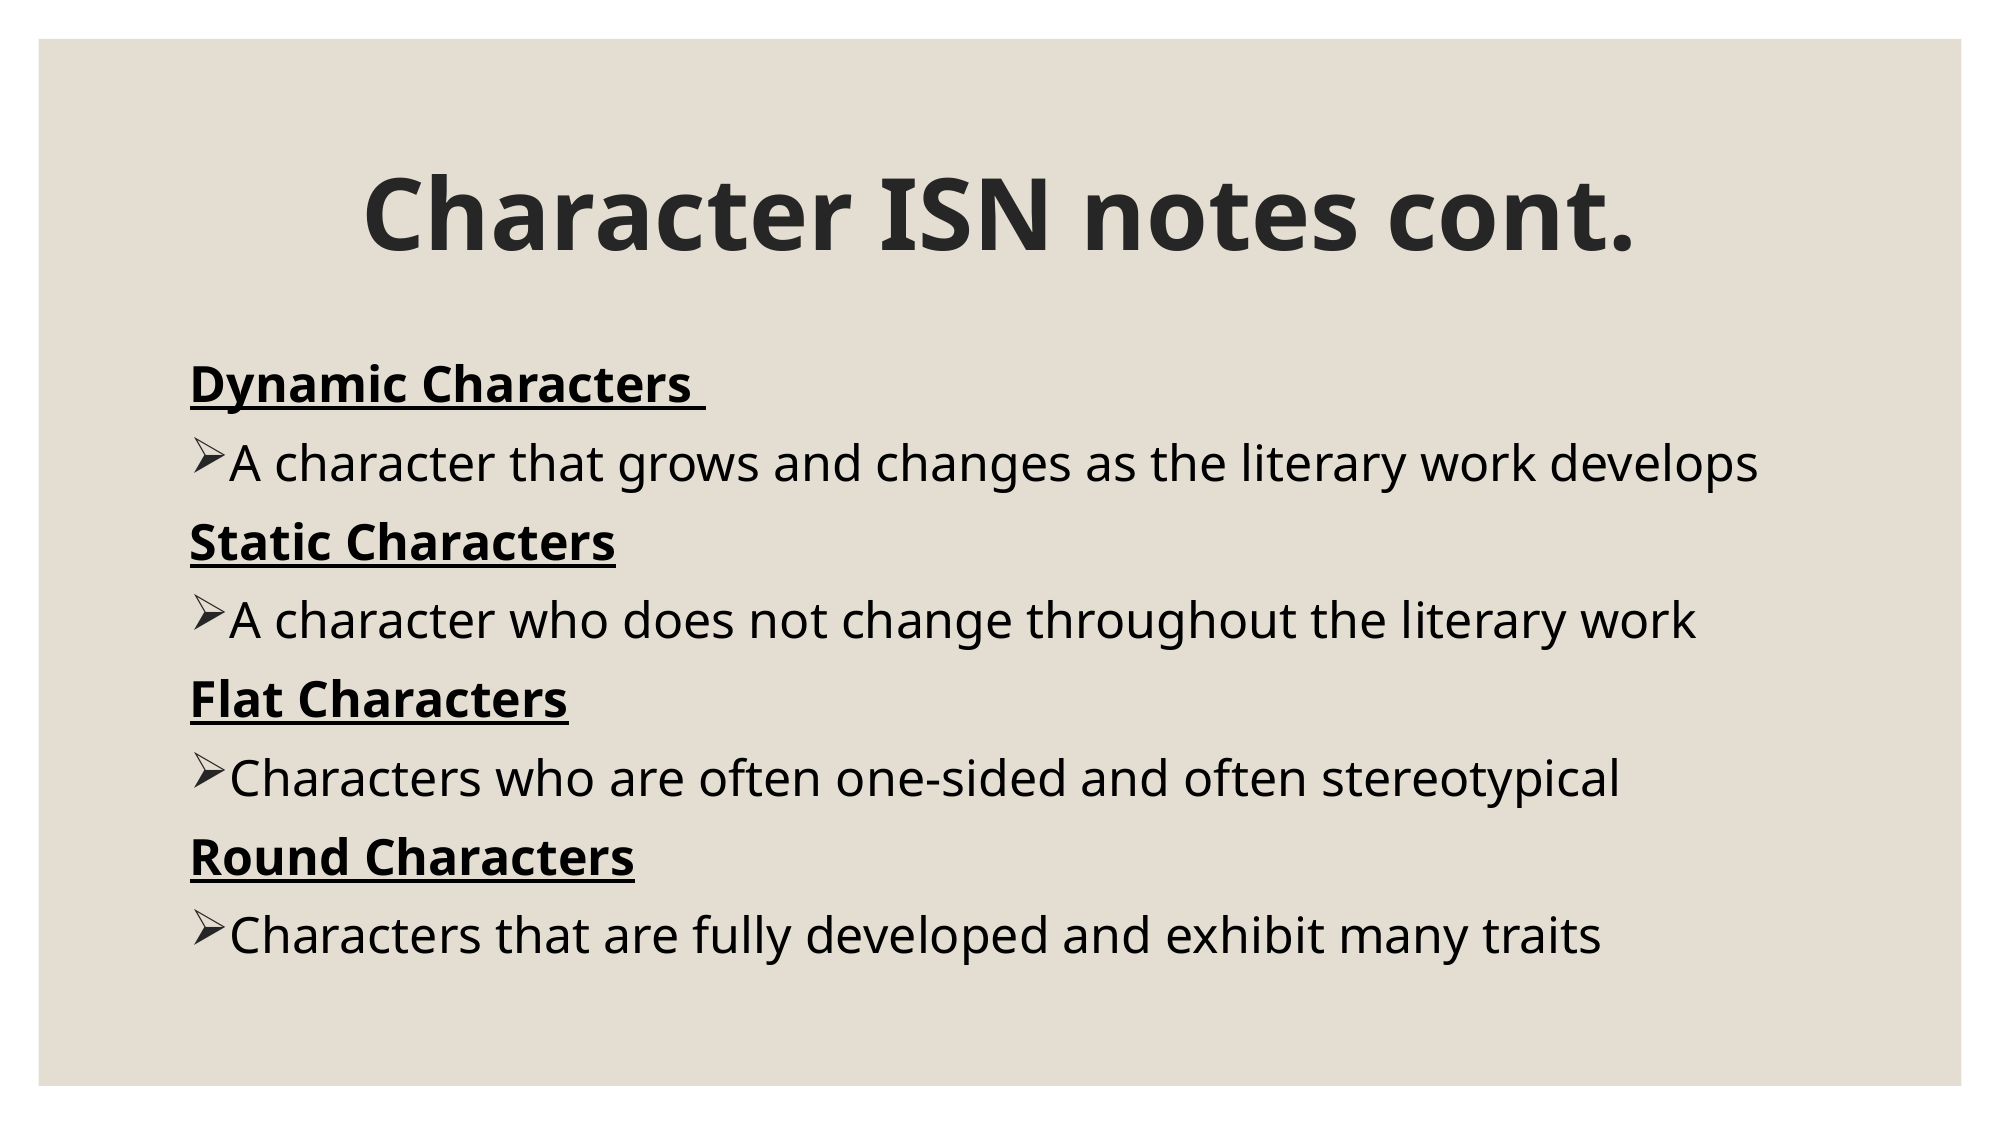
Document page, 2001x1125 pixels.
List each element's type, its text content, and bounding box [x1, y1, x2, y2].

title Character ISN notes cont. [174, 105, 1825, 331]
list Dynamic Characters A character that grows and changes as the literary work develops Static Characters A character who does not change throughout the literary work Flat Characters Characters who are often one-sided and often stereotypical Round Characters Characters that are fully developed and exhibit many traits [174, 345, 1881, 1021]
